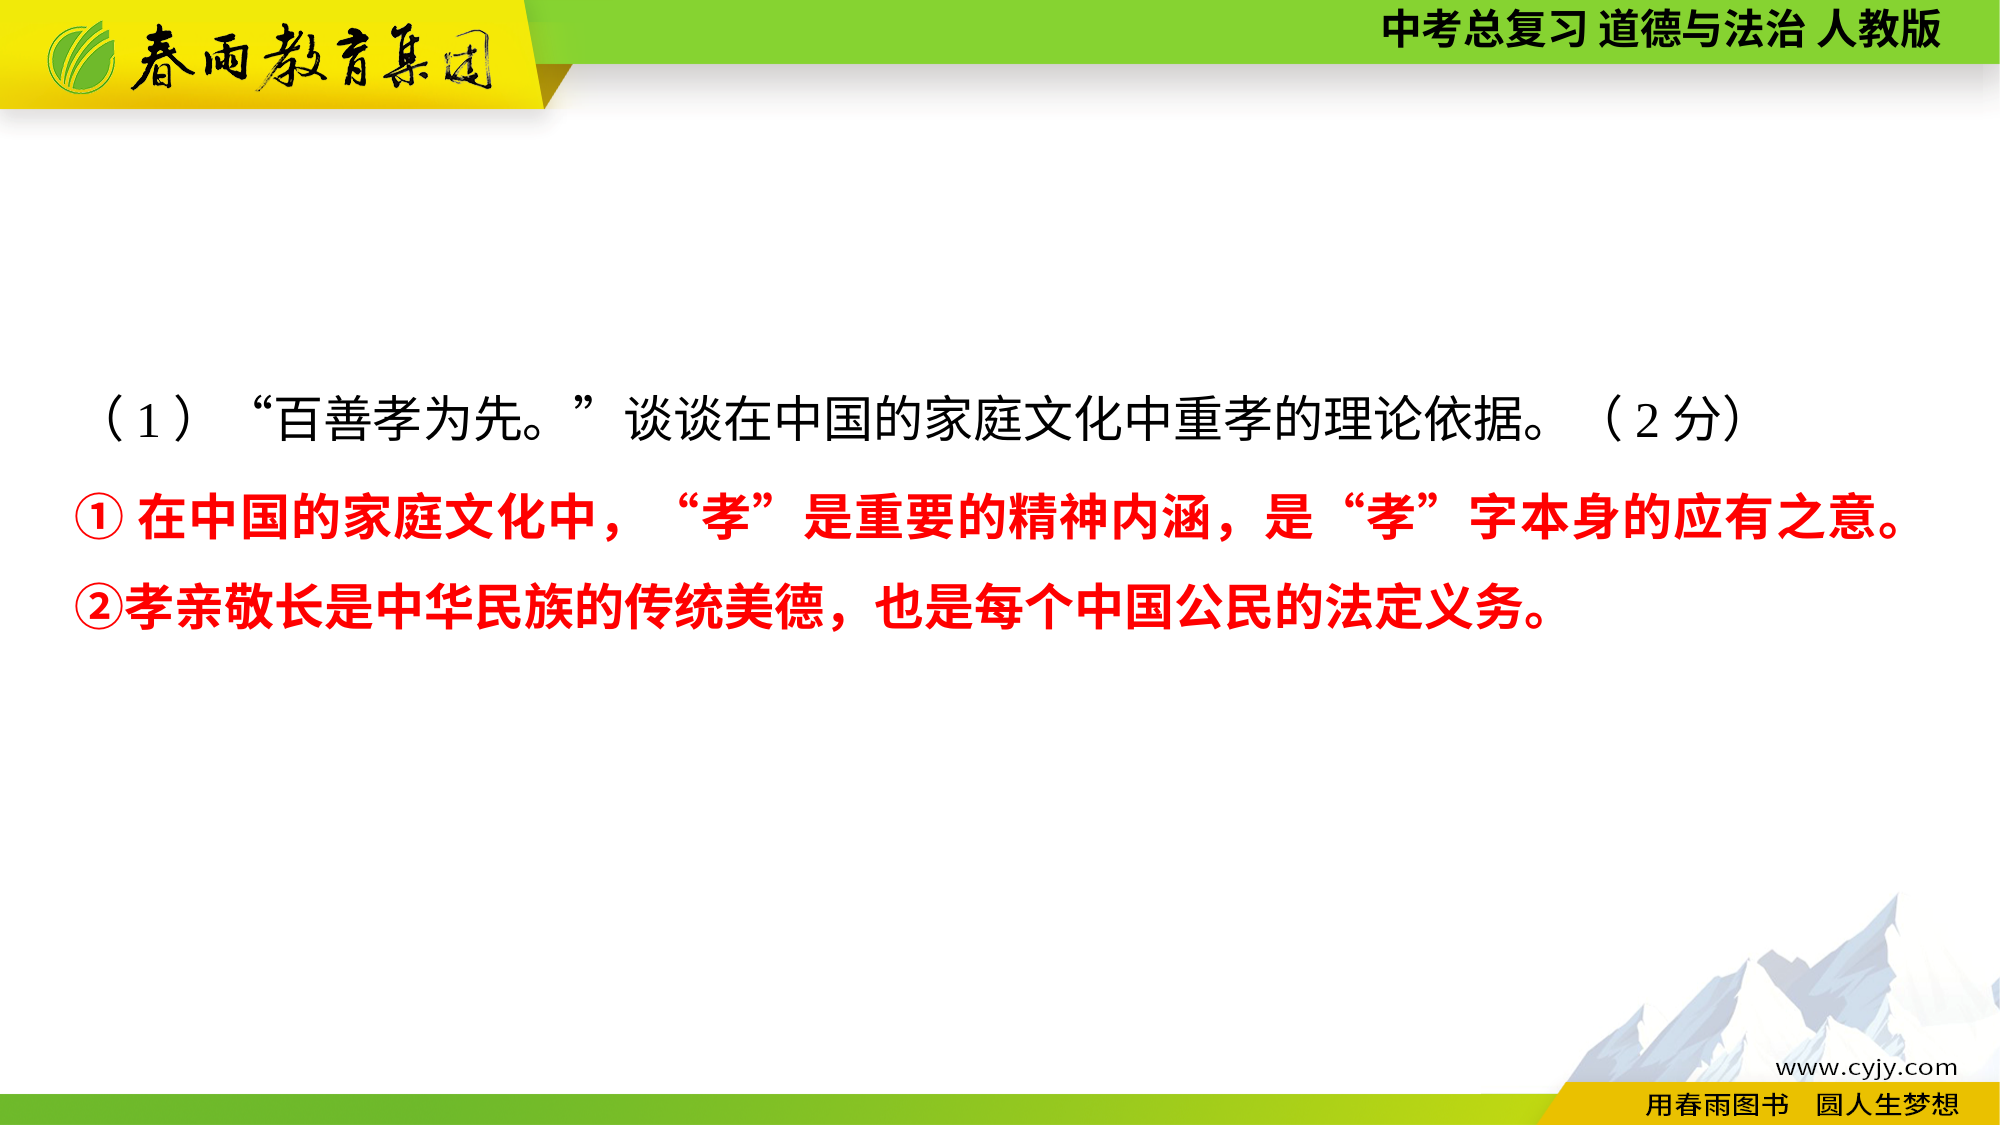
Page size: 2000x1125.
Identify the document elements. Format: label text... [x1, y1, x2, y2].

picture [0, 0, 2000, 1125]
list （1）“百善孝为先。”谈谈在中国的家庭文化中重孝的理论依据。（2分） [59, 350, 1944, 445]
text_box ①在中国的家庭文化中，“孝”是重要的精神内涵，是“孝”字本身的应有之意。②孝亲敬长是中华民族的传统美德，也是每个中国公民的法定义务。 [59, 447, 1944, 643]
